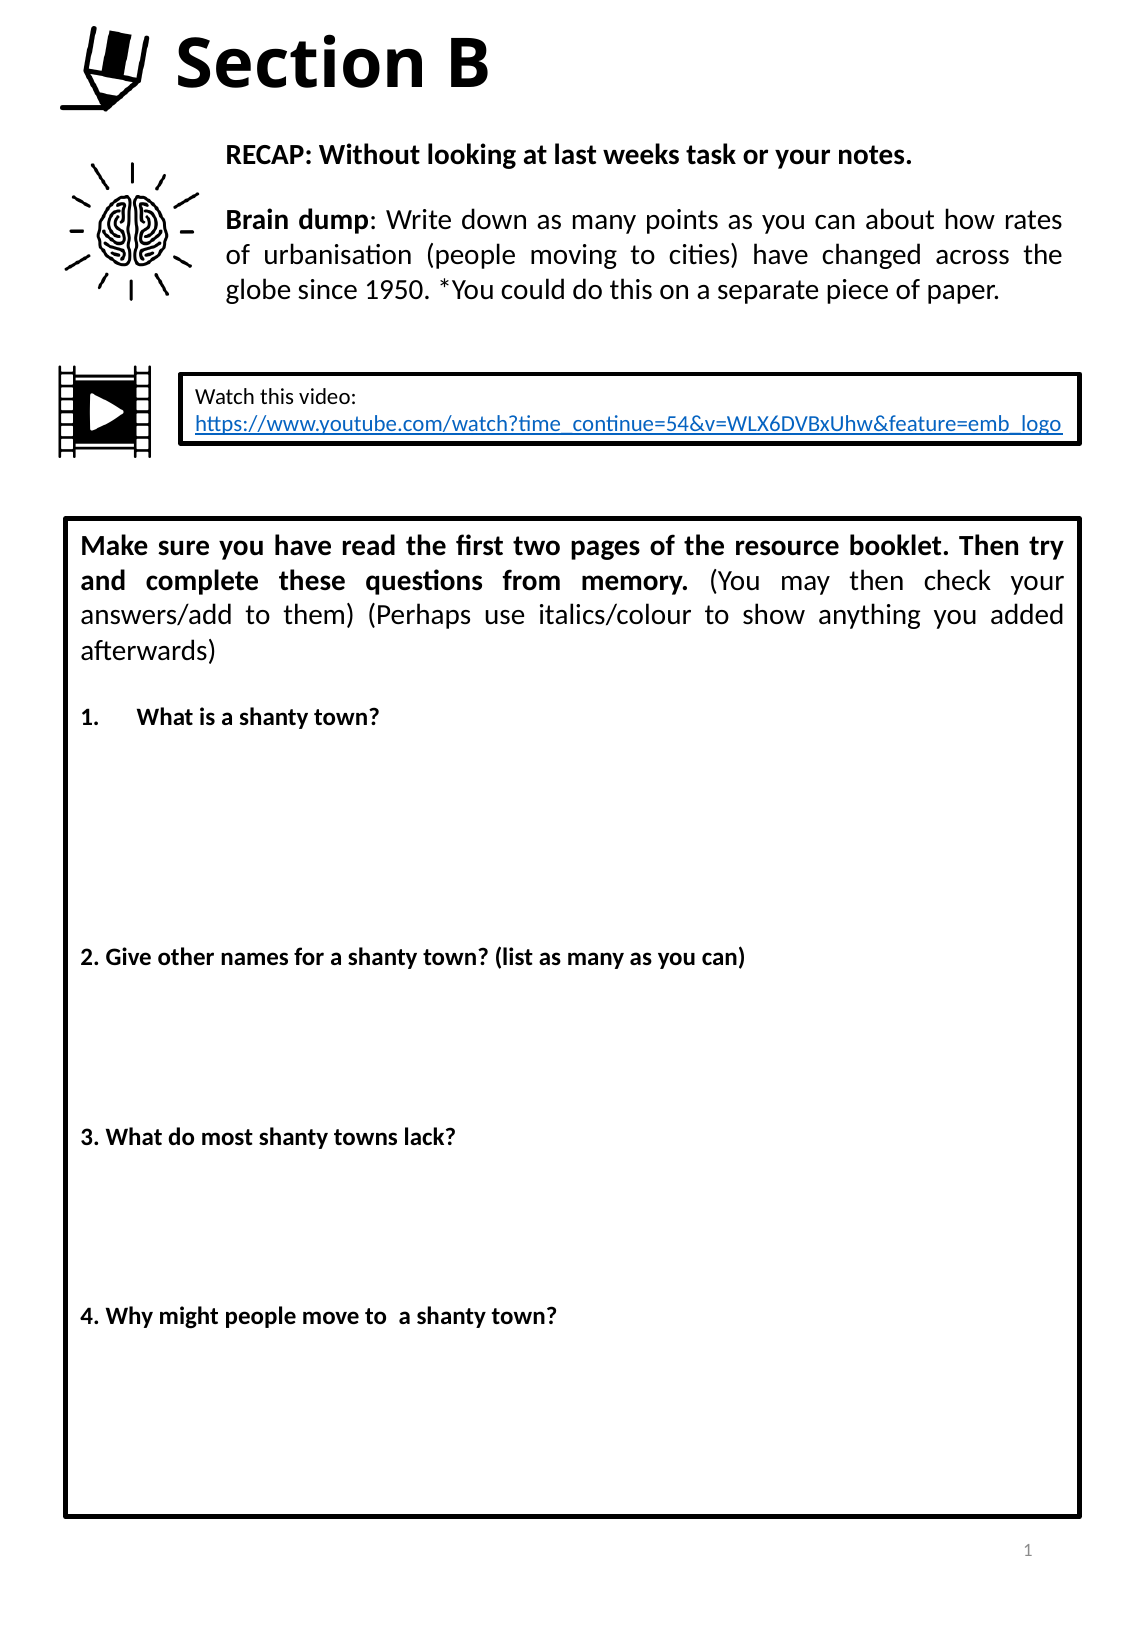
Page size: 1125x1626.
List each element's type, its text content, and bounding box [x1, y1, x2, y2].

picture [48, 11, 161, 124]
text_box Watch this video: https://www.youtube.com/watch?time_continue=54&v=WLX6DVBxUhw&feature=emb_logo [180, 373, 1080, 444]
slide_number 1 [794, 1517, 1048, 1593]
text_box Make sure you have read the first two pages of the resource booklet. Then try and complete these questions from memory. (You may then check your answers/add to them) (Perhaps use italics/colour to show anything you added afterwards) What is a shanty town? 2. Give other names for a shanty town? (list as many as you can) 3. What do most shanty towns lack? 4. Why might people move to a shanty town? [65, 518, 1080, 1517]
picture [53, 360, 156, 463]
text_box RECAP: Without looking at last weeks task or your notes. Brain dump: Write down as many points as you can about how rates of urbanisation (people moving to cities) have changed across the globe since 1950. *You could do this on a separate piece of paper. [210, 128, 1079, 358]
picture [53, 152, 211, 311]
title Section B [161, 11, 1041, 121]
